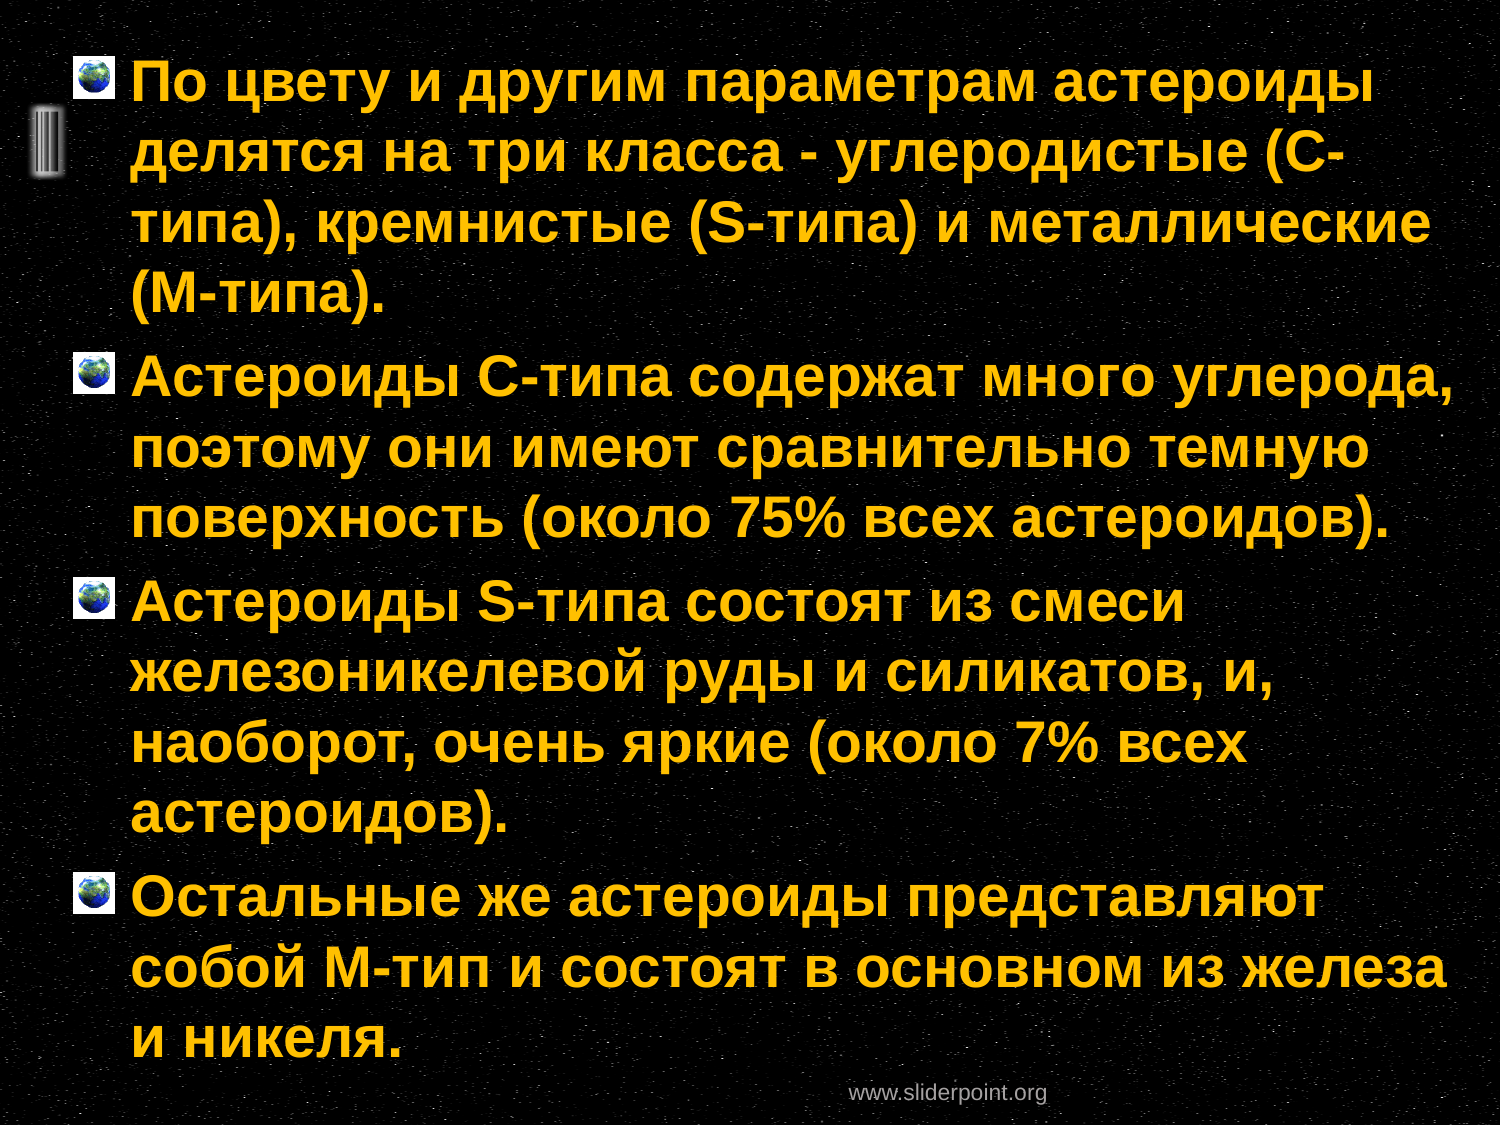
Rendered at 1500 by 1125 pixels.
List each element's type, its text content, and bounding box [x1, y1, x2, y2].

picture [0, 0, 1500, 1125]
list По цвету и другим параметрам астероиды делятся на три класса - углеродистые (C-типа), кремнистые (S-типа) и металлические (M-типа). Астероиды C-типа содержат много углерода, поэтому они имеют сравнительно темную поверхность (около 75% всех астероидов). Астероиды S-типа состоят из смеси железоникелевой руды и силикатов, и, наоборот, очень яркие (около 7% всех астероидов). Остальные же астероиды представляют собой M-тип и состоят в основном из железа и никеля. [46, 34, 1477, 1091]
footer www.sliderpoint.org [150, 1052, 1063, 1113]
